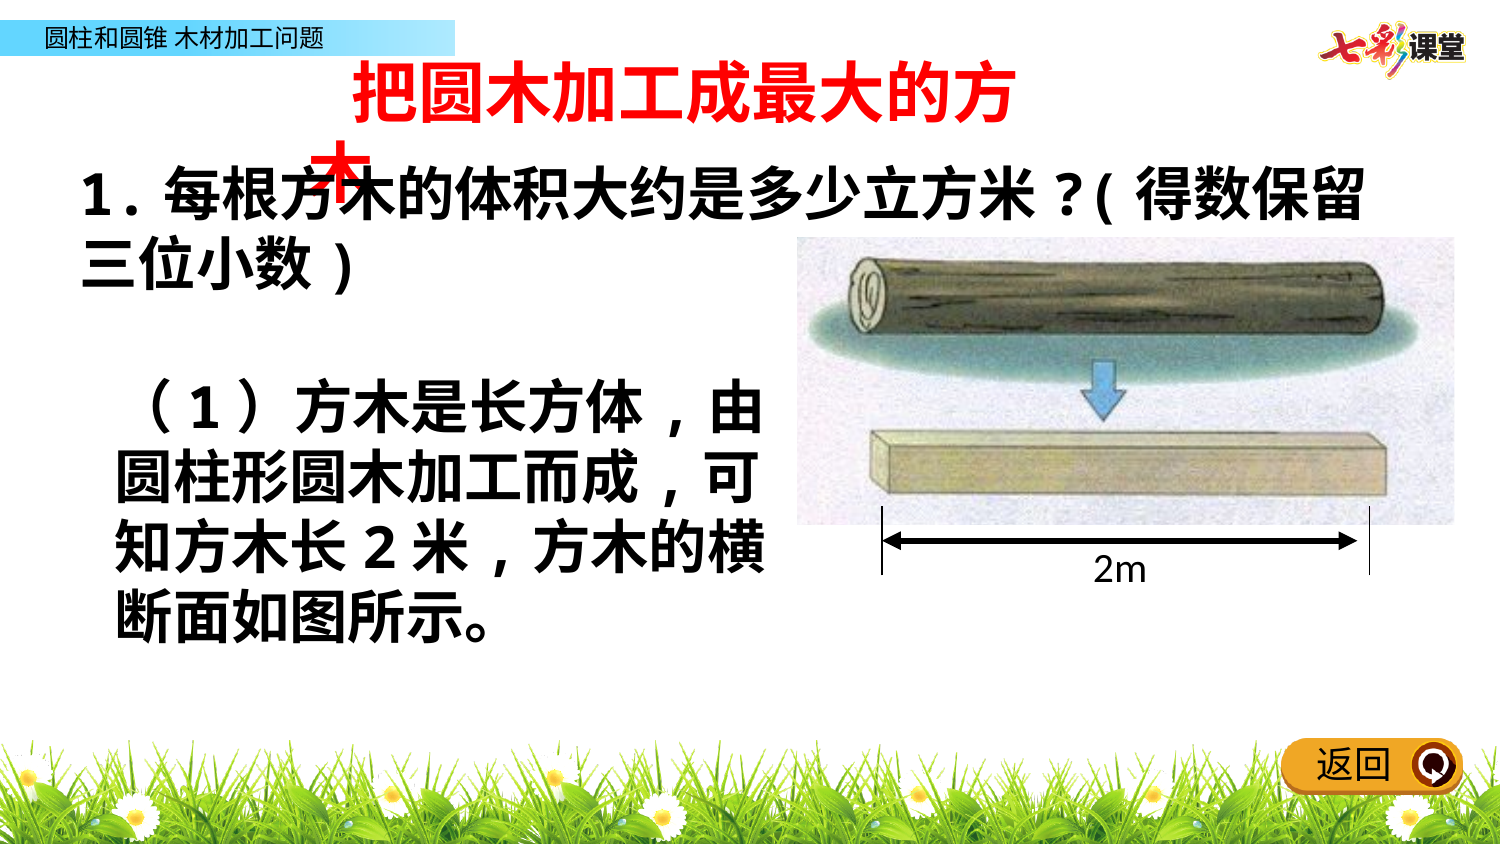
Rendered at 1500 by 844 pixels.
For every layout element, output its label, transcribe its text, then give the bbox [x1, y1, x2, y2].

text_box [1281, 733, 1464, 795]
picture [0, 740, 1500, 844]
picture [796, 237, 1455, 525]
picture [1316, 20, 1468, 80]
text_box 1.每根方木的体积大约是多少立方米?(得数保留三位小数) [64, 150, 1440, 305]
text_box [881, 505, 1370, 600]
text_box （1）方木是长方体,由圆柱形圆木加工而成,可知方木长2米,方木的横断面如图所示。 [100, 362, 821, 658]
text_box 把圆木加工成最大的方木 [293, 43, 1058, 139]
